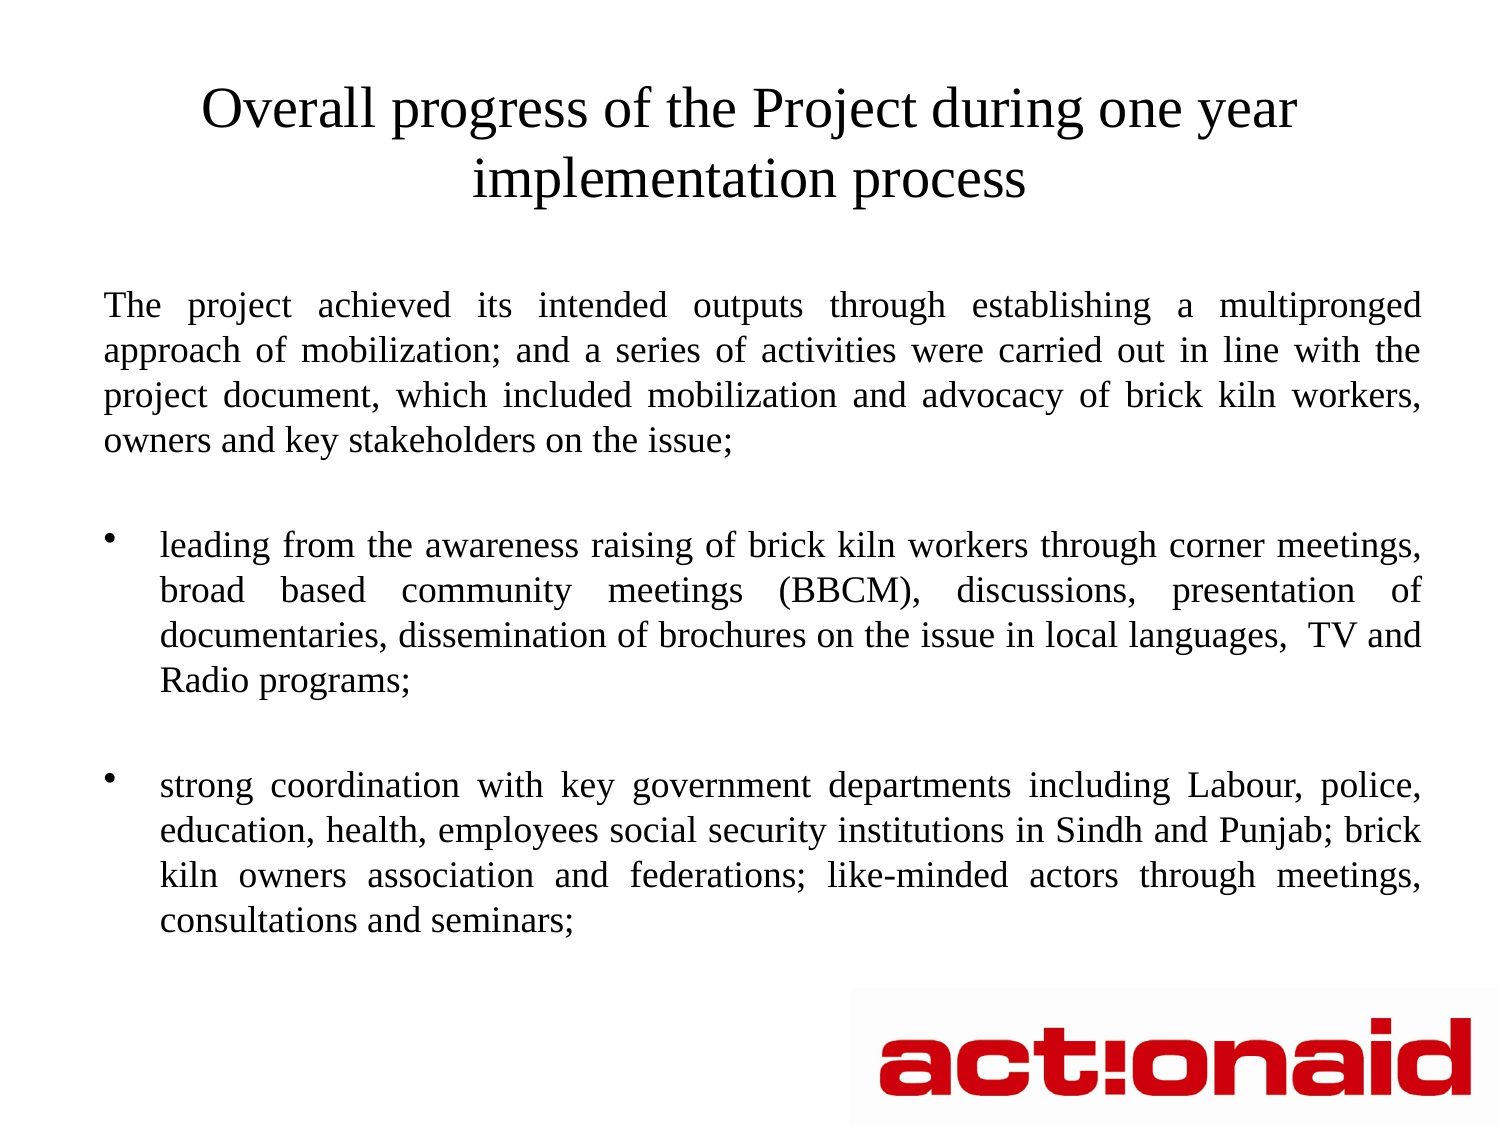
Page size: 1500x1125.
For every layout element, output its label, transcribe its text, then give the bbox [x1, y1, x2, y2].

list The project achieved its intended outputs through establishing a multipronged approach of mobilization; and a series of activities were carried out in line with the project document, which included mobilization and advocacy of brick kiln workers, owners and key stakeholders on the issue; leading from the awareness raising of brick kiln workers through corner meetings, broad based community meetings (BBCM), discussions, presentation of documentaries, dissemination of brochures on the issue in local languages, TV and Radio programs; strong coordination with key government departments including Labour, police, education, health, employees social security institutions in Sindh and Punjab; brick kiln owners association and federations; like-minded actors through meetings, consultations and seminars; [88, 219, 1439, 963]
title Overall progress of the Project during one year implementation process [74, 44, 1426, 233]
picture [850, 988, 1500, 1125]
